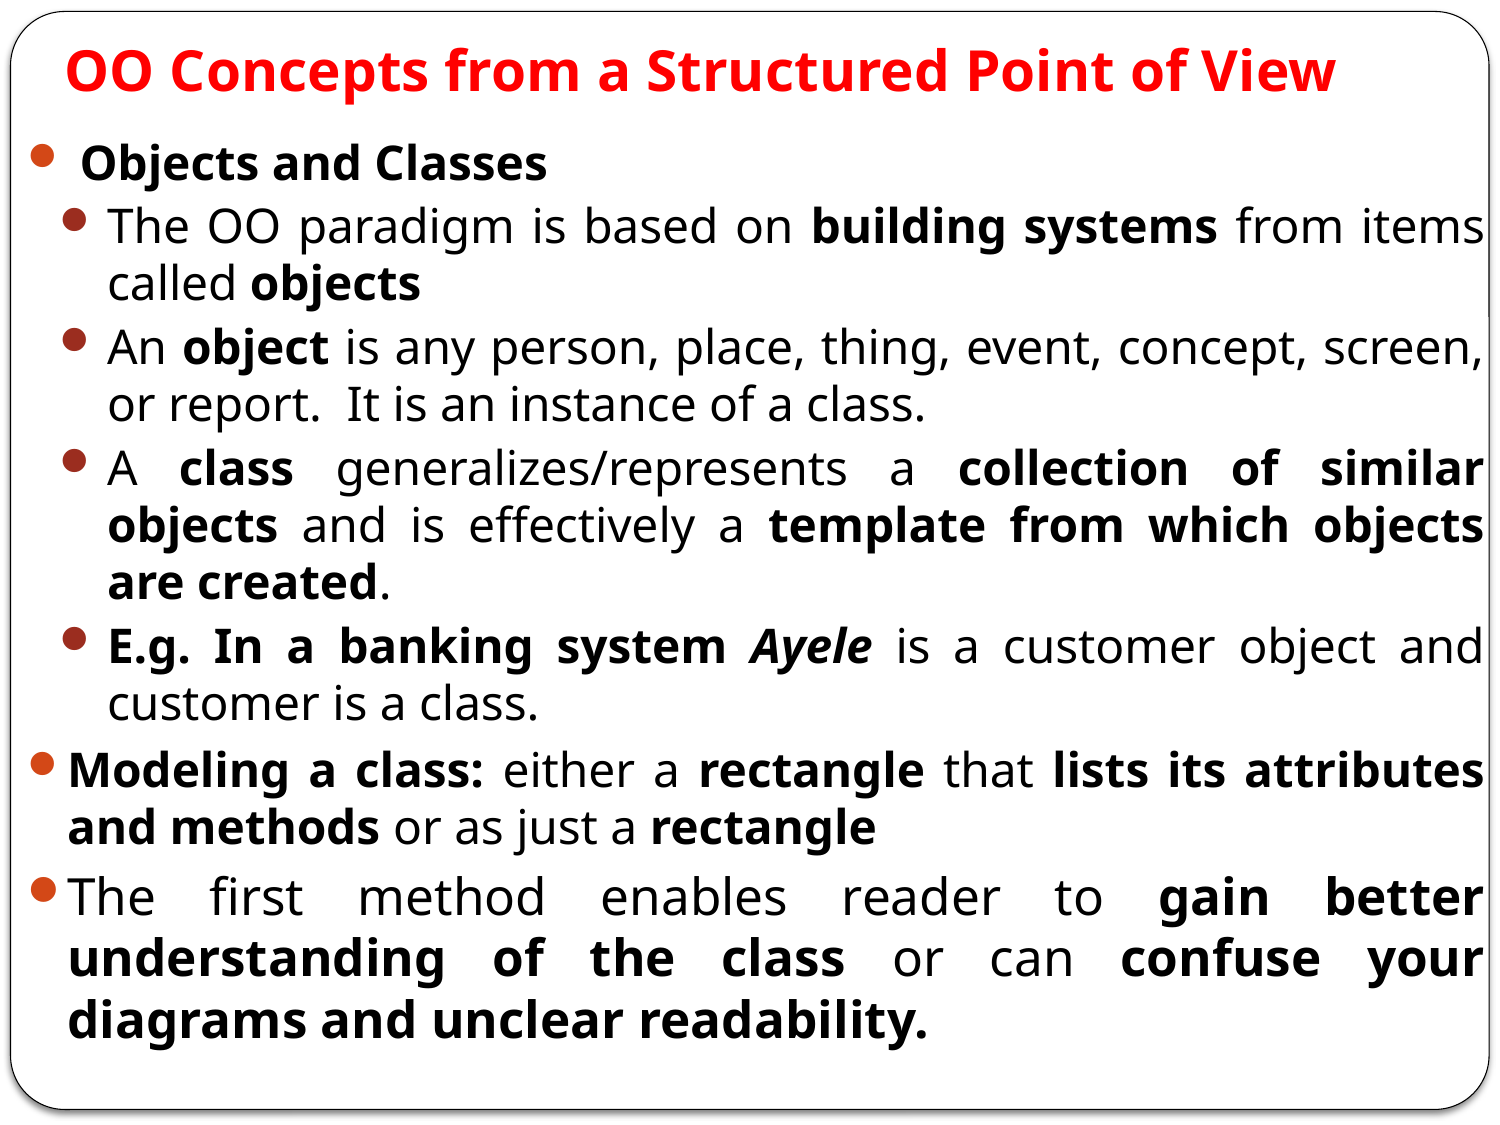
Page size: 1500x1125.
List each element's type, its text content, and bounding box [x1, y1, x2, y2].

title OO Concepts from a Structured Point of View [50, 12, 1438, 118]
list Objects and Classes The OO paradigm is based on building systems from items called objects An object is any person, place, thing, event, concept, screen, or report. It is an instance of a class. A class generalizes/represents a collection of similar objects and is effectively a template from which objects are created. E.g. In a banking system Ayele is a customer object and customer is a class. Modeling a class: either a rectangle that lists its attributes and methods or as just a rectangle The first method enables reader to gain better understanding of the class or can confuse your diagrams and unclear readability. [12, 125, 1500, 1063]
